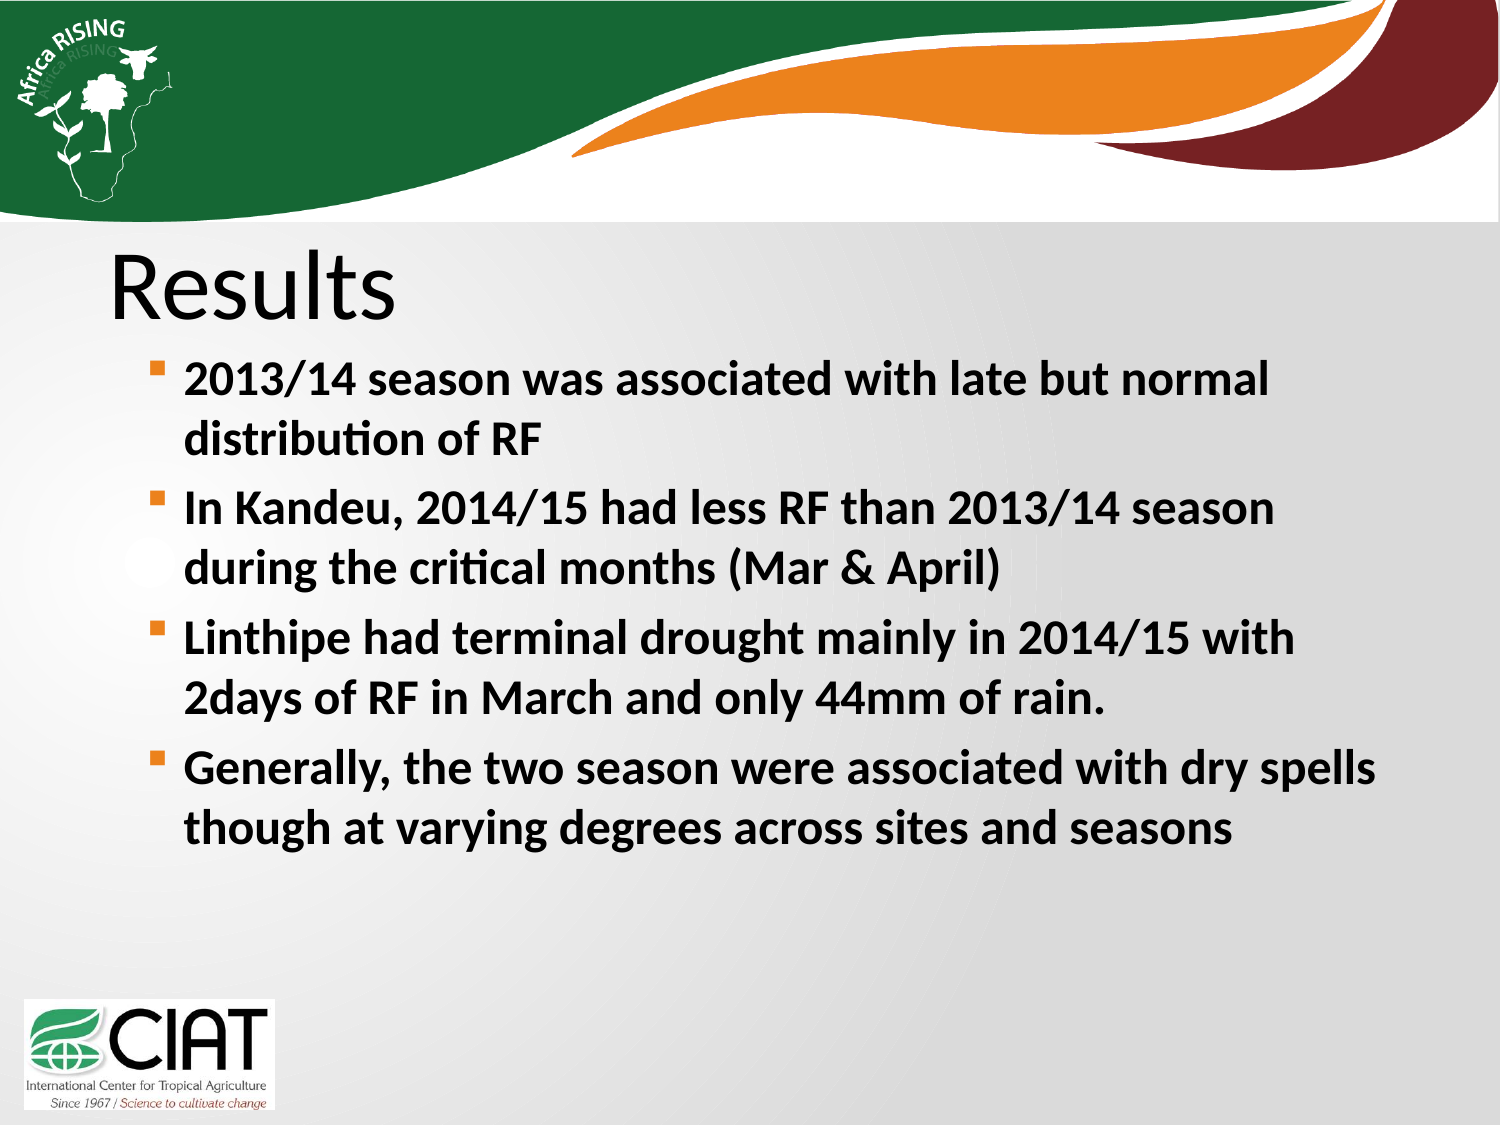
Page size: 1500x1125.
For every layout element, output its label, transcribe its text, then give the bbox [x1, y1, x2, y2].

picture [24, 999, 276, 1111]
picture [0, 0, 1499, 222]
list 2013/14 season was associated with late but normal distribution of RF In Kandeu, 2014/15 had less RF than 2013/14 season during the critical months (Mar & April) Linthipe had terminal drought mainly in 2014/15 with 2days of RF in March and only 44mm of rain. Generally, the two season were associated with dry spells though at varying degrees across sites and seasons [112, 337, 1400, 921]
list Results [75, 212, 1325, 338]
